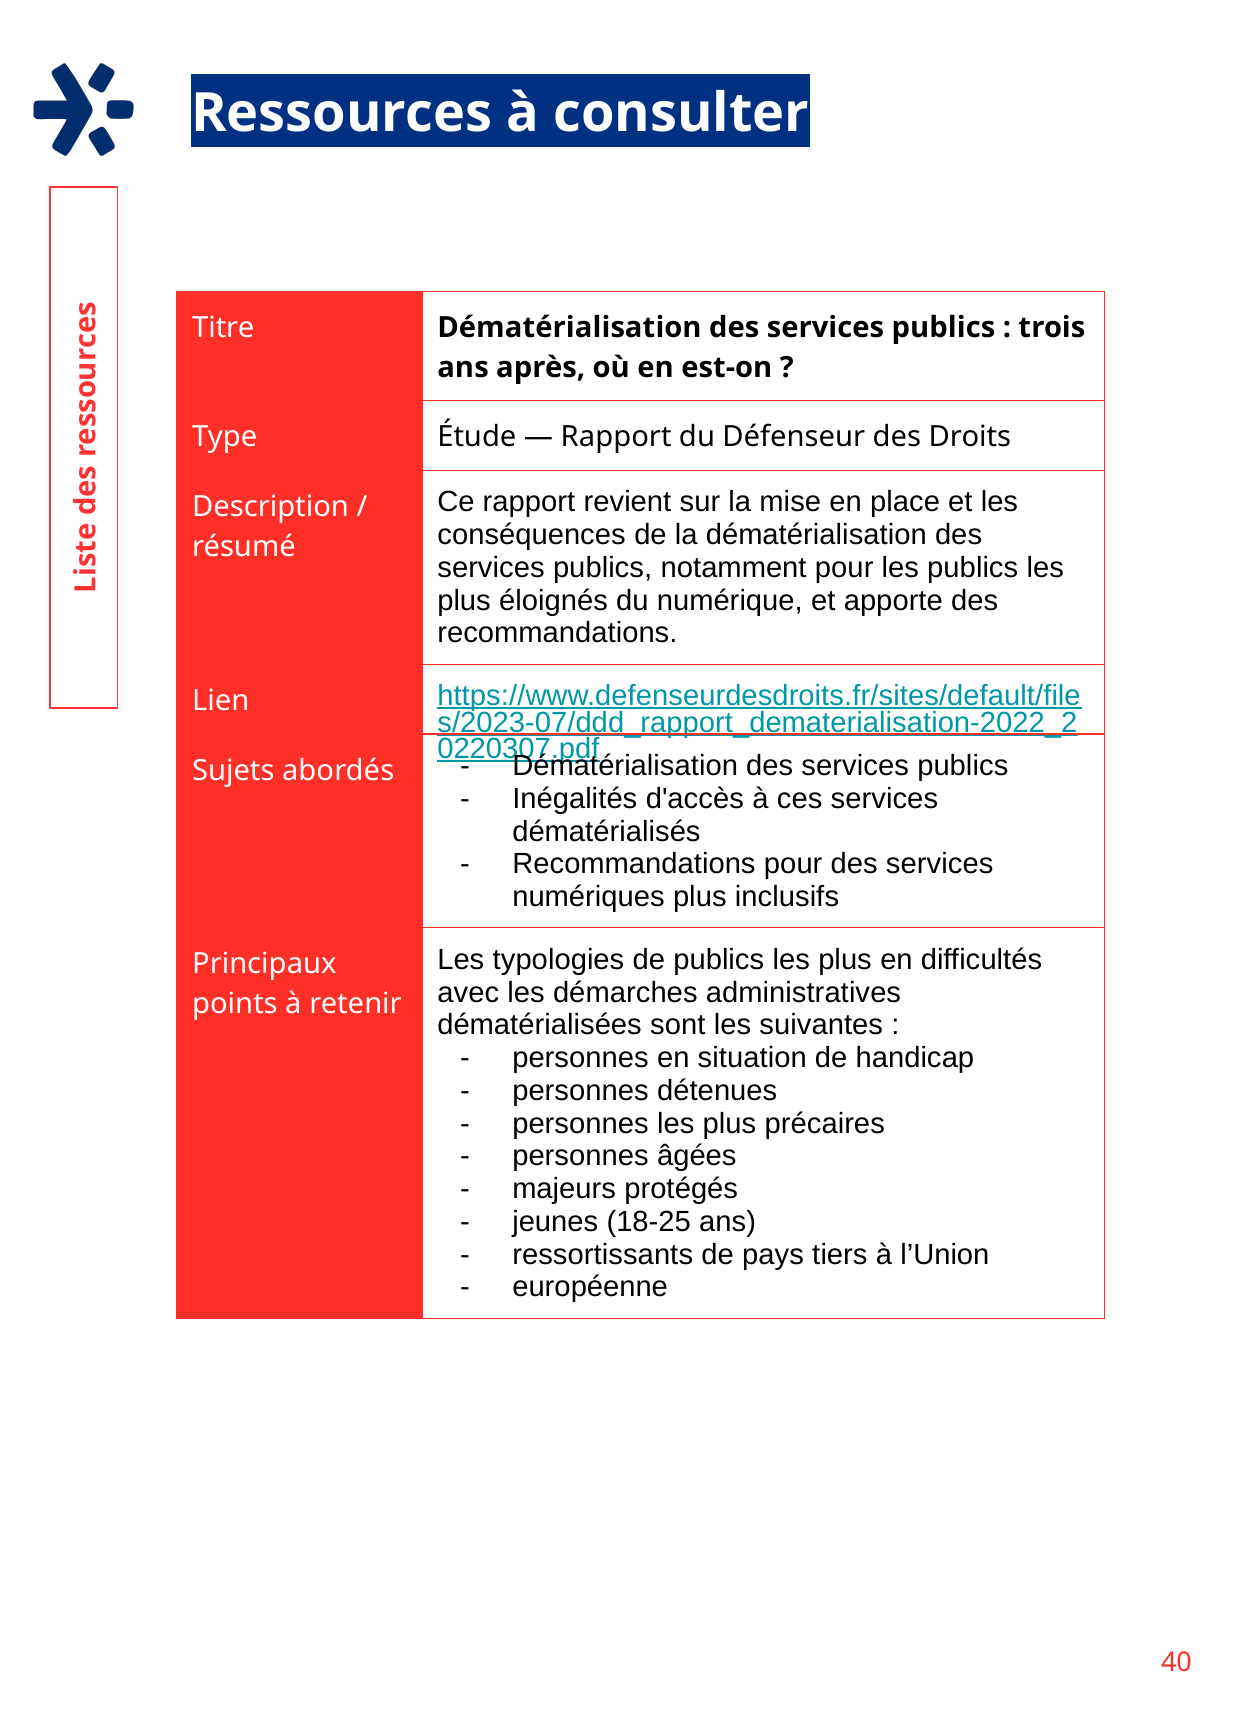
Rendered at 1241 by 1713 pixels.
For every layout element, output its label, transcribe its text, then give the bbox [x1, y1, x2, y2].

table_cell Principaux points à retenir [178, 928, 422, 1318]
table_cell Description / résumé [178, 471, 422, 664]
table_cell https://www.defenseurdesdroits.fr/sites/default/files/2023-07/ddd_rapport_dematerialisation-2022_20220307.pdf [423, 665, 1104, 733]
table_cell Dématérialisation des services publics Inégalités d'accès à ces services dématérialisés Recommandations pour des services numériques plus inclusifs [423, 735, 1104, 927]
table_cell Étude — Rapport du Défenseur des Droits [423, 401, 1104, 470]
table_cell Sujets abordés [178, 735, 422, 927]
picture [32, 61, 135, 157]
table_cell Les typologies de publics les plus en difficultés avec les démarches administratives dématérialisées sont les suivantes : personnes en situation de handicap personnes détenues personnes les plus précaires personnes âgées majeurs protégés jeunes (18-25 ans) ressortissants de pays tiers à l’Union européenne [423, 928, 1104, 1318]
table_cell Lien [178, 665, 422, 733]
text_box Liste des ressources [49, 187, 118, 709]
table_header Titre [178, 292, 422, 400]
text_box Ressources à consulter [185, 71, 1241, 148]
slide_number ‹#› [1136, 1621, 1211, 1705]
table_cell Ce rapport revient sur la mise en place et les conséquences de la dématérialisation des services publics, notamment pour les publics les plus éloignés du numérique, et apporte des recommandations. [423, 471, 1104, 664]
table_cell Type [178, 401, 422, 470]
table_header Dématérialisation des services publics : trois ans après, où en est-on ? [423, 292, 1104, 400]
